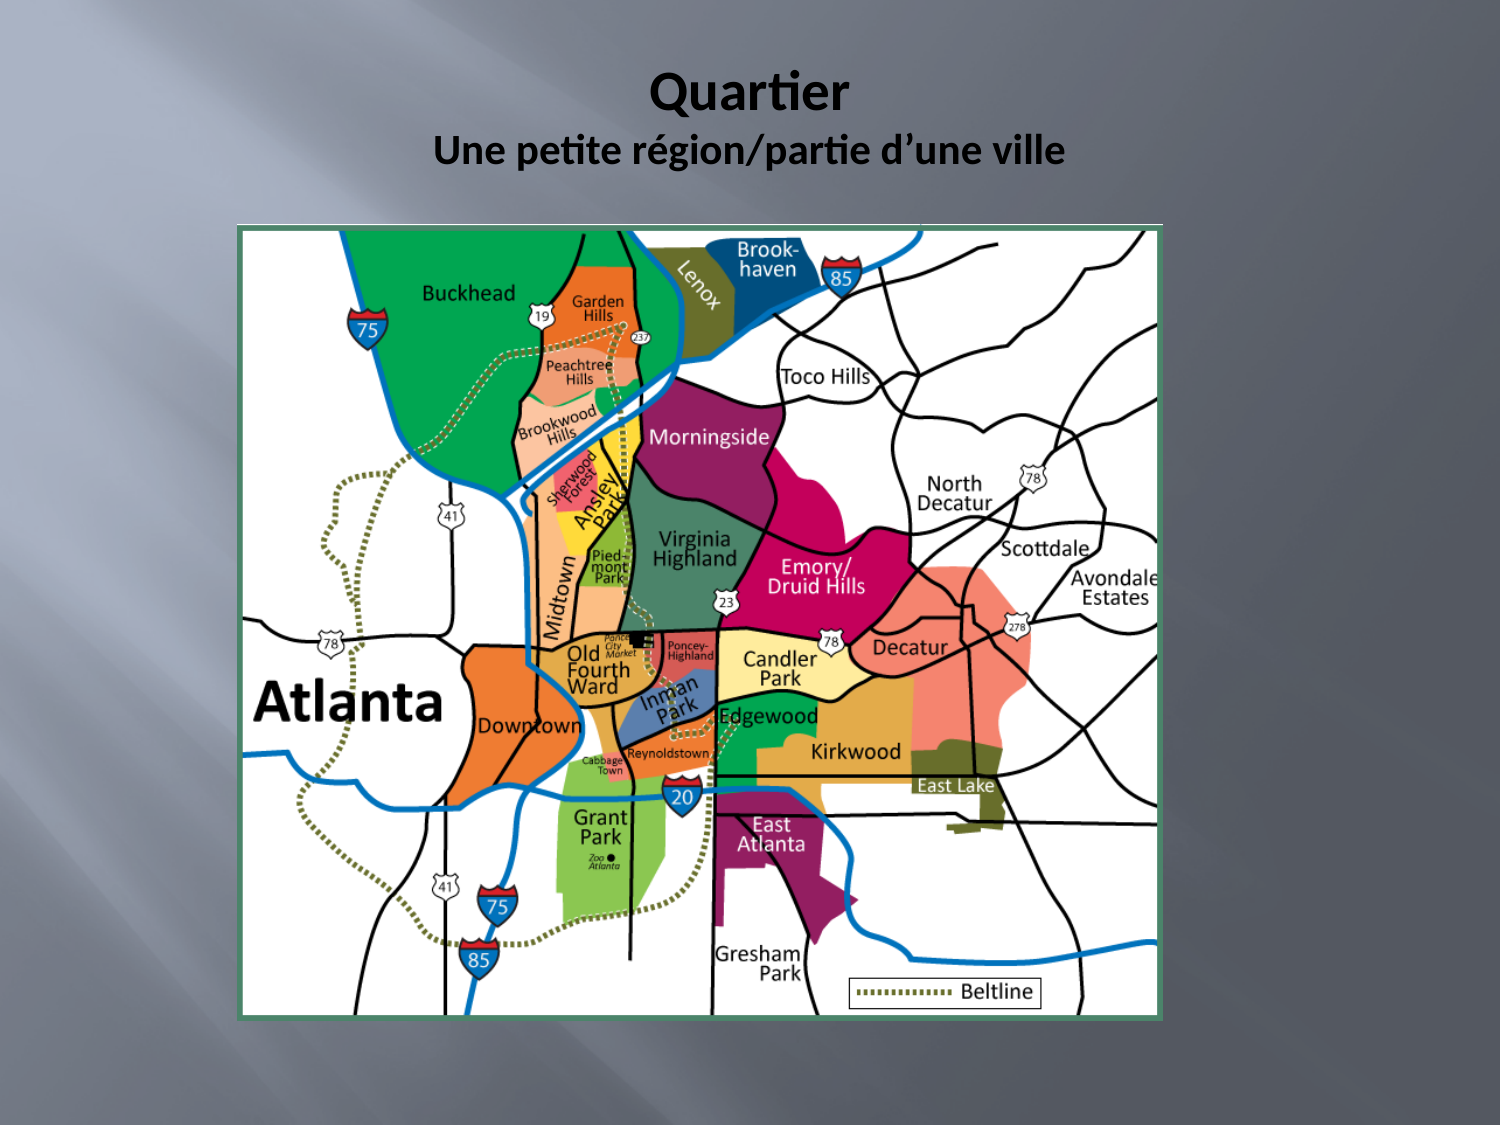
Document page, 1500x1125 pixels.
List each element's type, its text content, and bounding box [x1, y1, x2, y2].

title Quartier Une petite région/partie d’une ville [75, 45, 1425, 233]
picture [237, 224, 1163, 1021]
